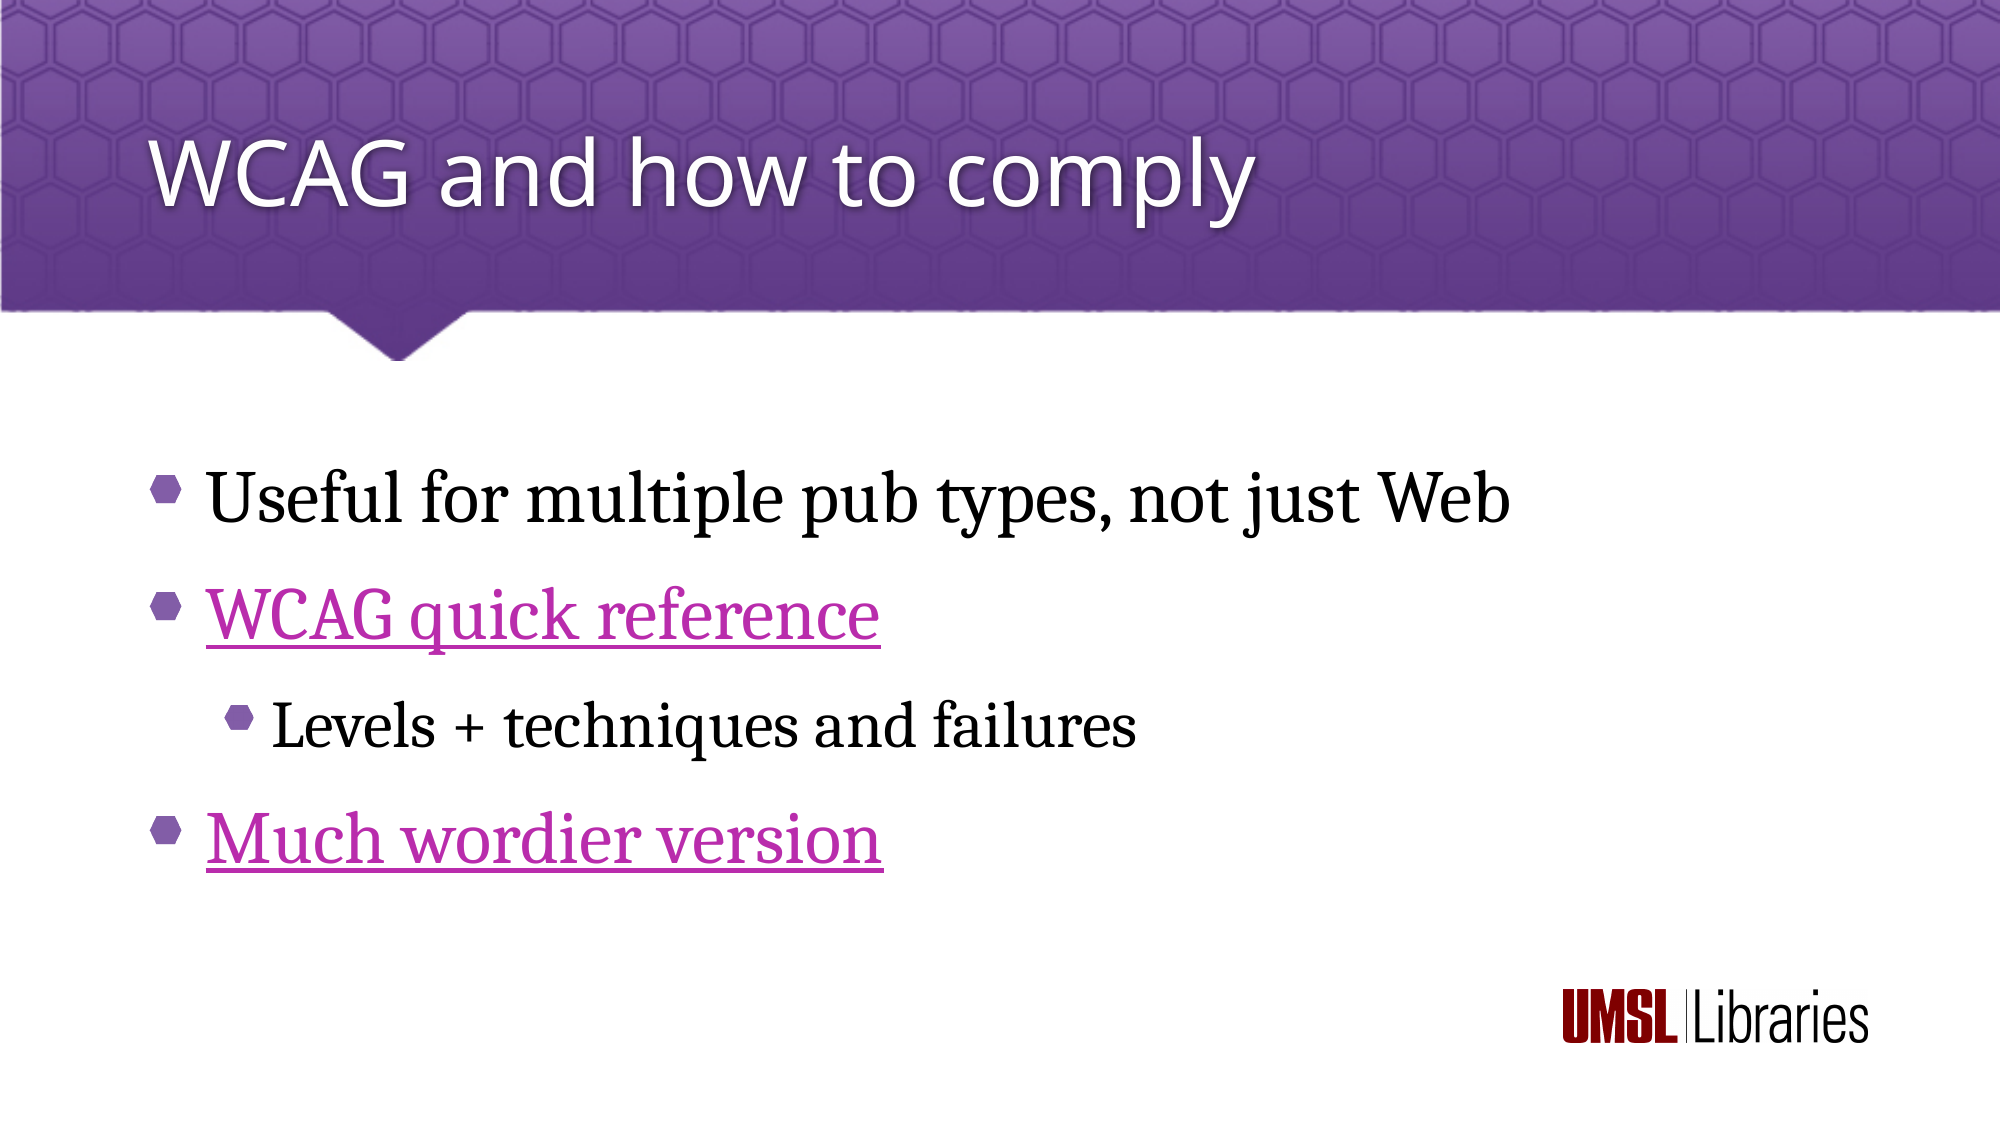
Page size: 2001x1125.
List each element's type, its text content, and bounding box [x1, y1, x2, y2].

picture [149, 816, 182, 851]
title WCAG and how to comply [132, 73, 1868, 233]
list Useful for multiple pub types, not just Web WCAG quick reference Levels + techniques and failures Much wordier version [134, 364, 1866, 962]
picture [224, 705, 254, 736]
picture [0, 0, 2000, 361]
picture [1563, 989, 1868, 1043]
picture [149, 475, 182, 510]
picture [149, 592, 182, 627]
